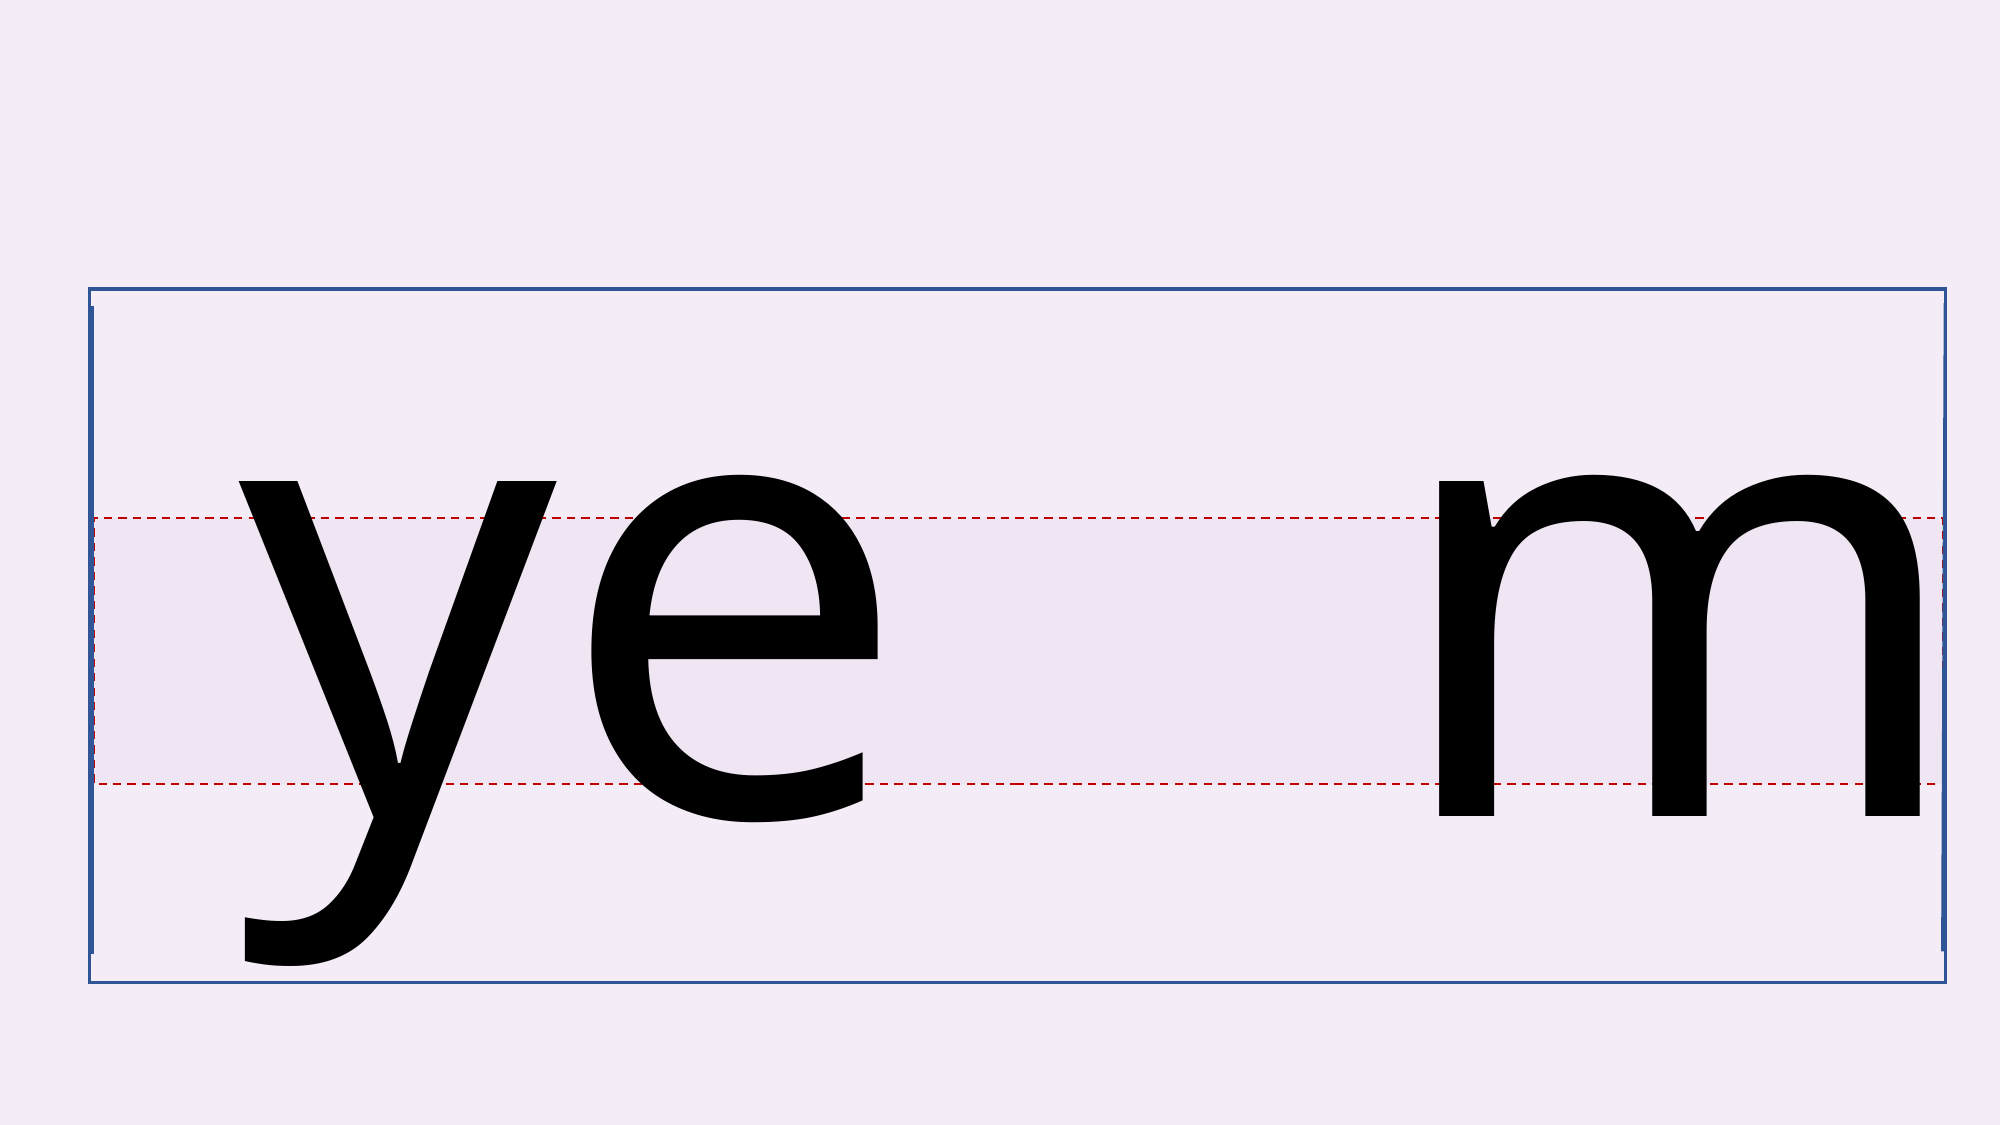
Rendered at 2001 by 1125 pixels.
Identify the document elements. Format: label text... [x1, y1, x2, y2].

text_box m [1371, 269, 2000, 1093]
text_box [89, 288, 1946, 983]
subtitle ye [61, 269, 1371, 1048]
